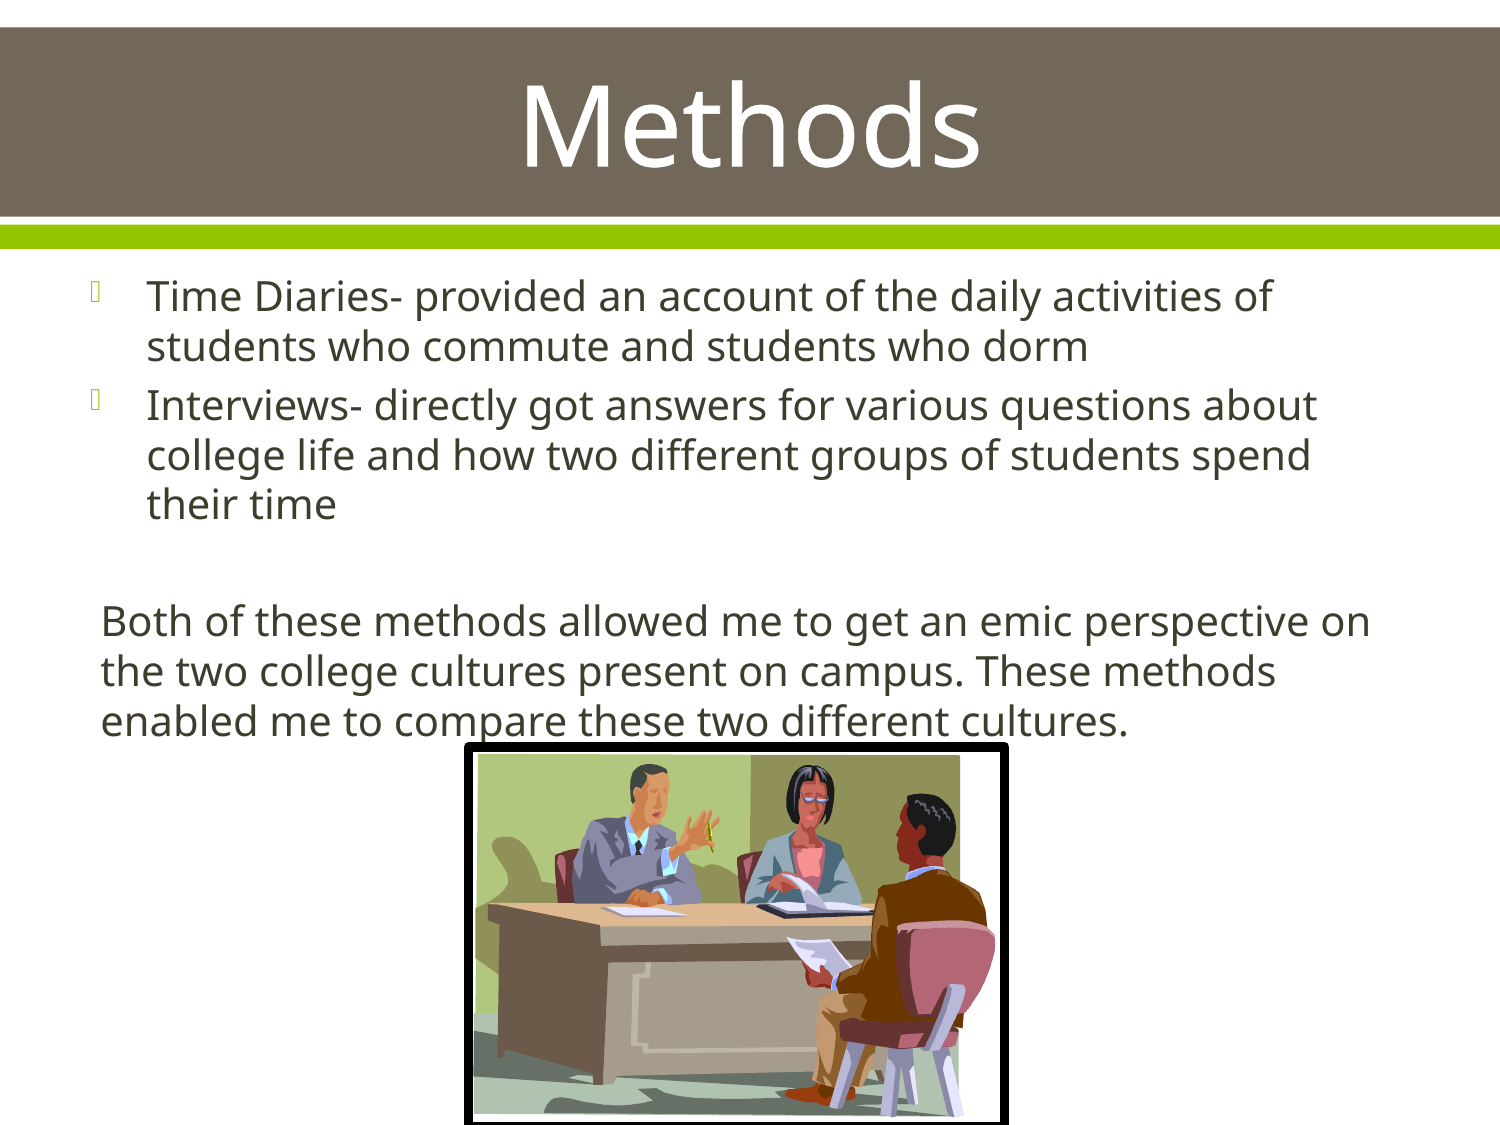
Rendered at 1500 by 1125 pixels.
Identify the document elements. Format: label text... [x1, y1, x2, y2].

picture [473, 751, 1001, 1123]
title Methods [75, 29, 1425, 213]
list Time Diaries- provided an account of the daily activities of students who commute and students who dorm Interviews- directly got answers for various questions about college life and how two different groups of students spend their time Both of these methods allowed me to get an emic perspective on the two college cultures present on campus. These methods enabled me to compare these two different cultures. [75, 262, 1425, 1005]
